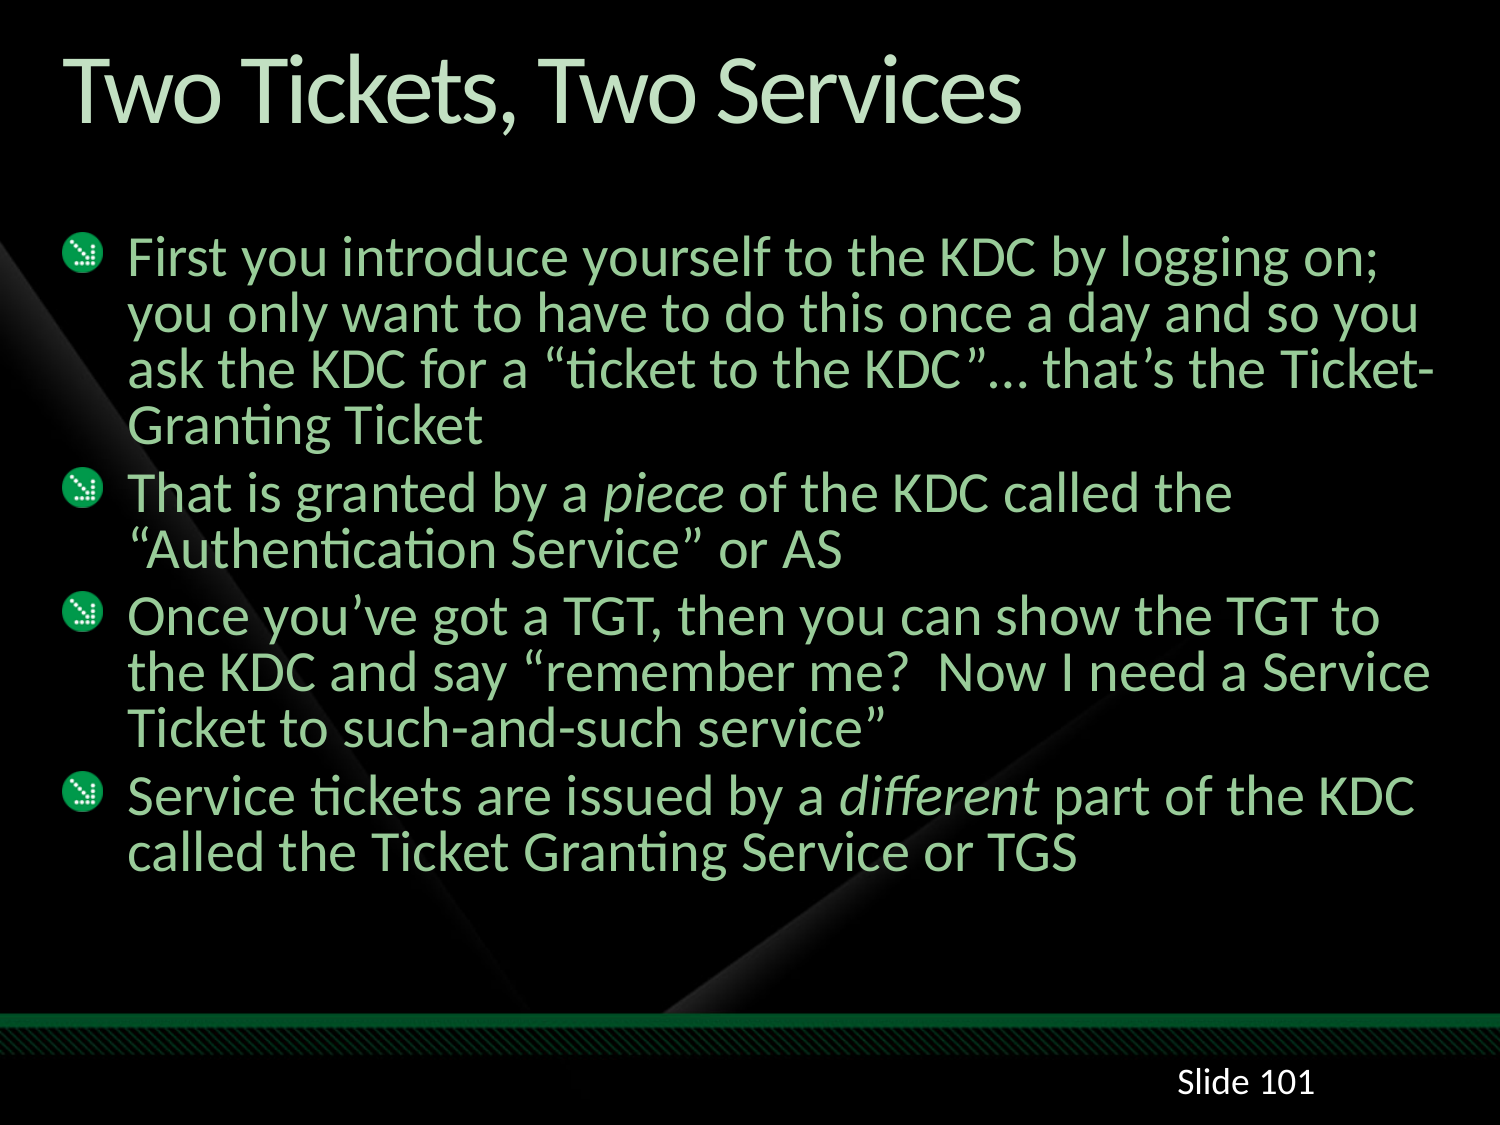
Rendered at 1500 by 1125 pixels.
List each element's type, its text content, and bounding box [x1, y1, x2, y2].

title Two Tickets, Two Services [62, 37, 1438, 147]
picture [0, 0, 1500, 1125]
list First you introduce yourself to the KDC by logging on; you only want to have to do this once a day and so you ask the KDC for a “ticket to the KDC”… that’s the Ticket-Granting Ticket That is granted by a piece of the KDC called the “Authentication Service” or AS Once you’ve got a TGT, then you can show the TGT to the KDC and say “remember me? Now I need a Service Ticket to such-and-such service” Service tickets are issued by a different part of the KDC called the Ticket Granting Service or TGS [62, 231, 1438, 980]
footer Slide 101 [1162, 1050, 1500, 1125]
